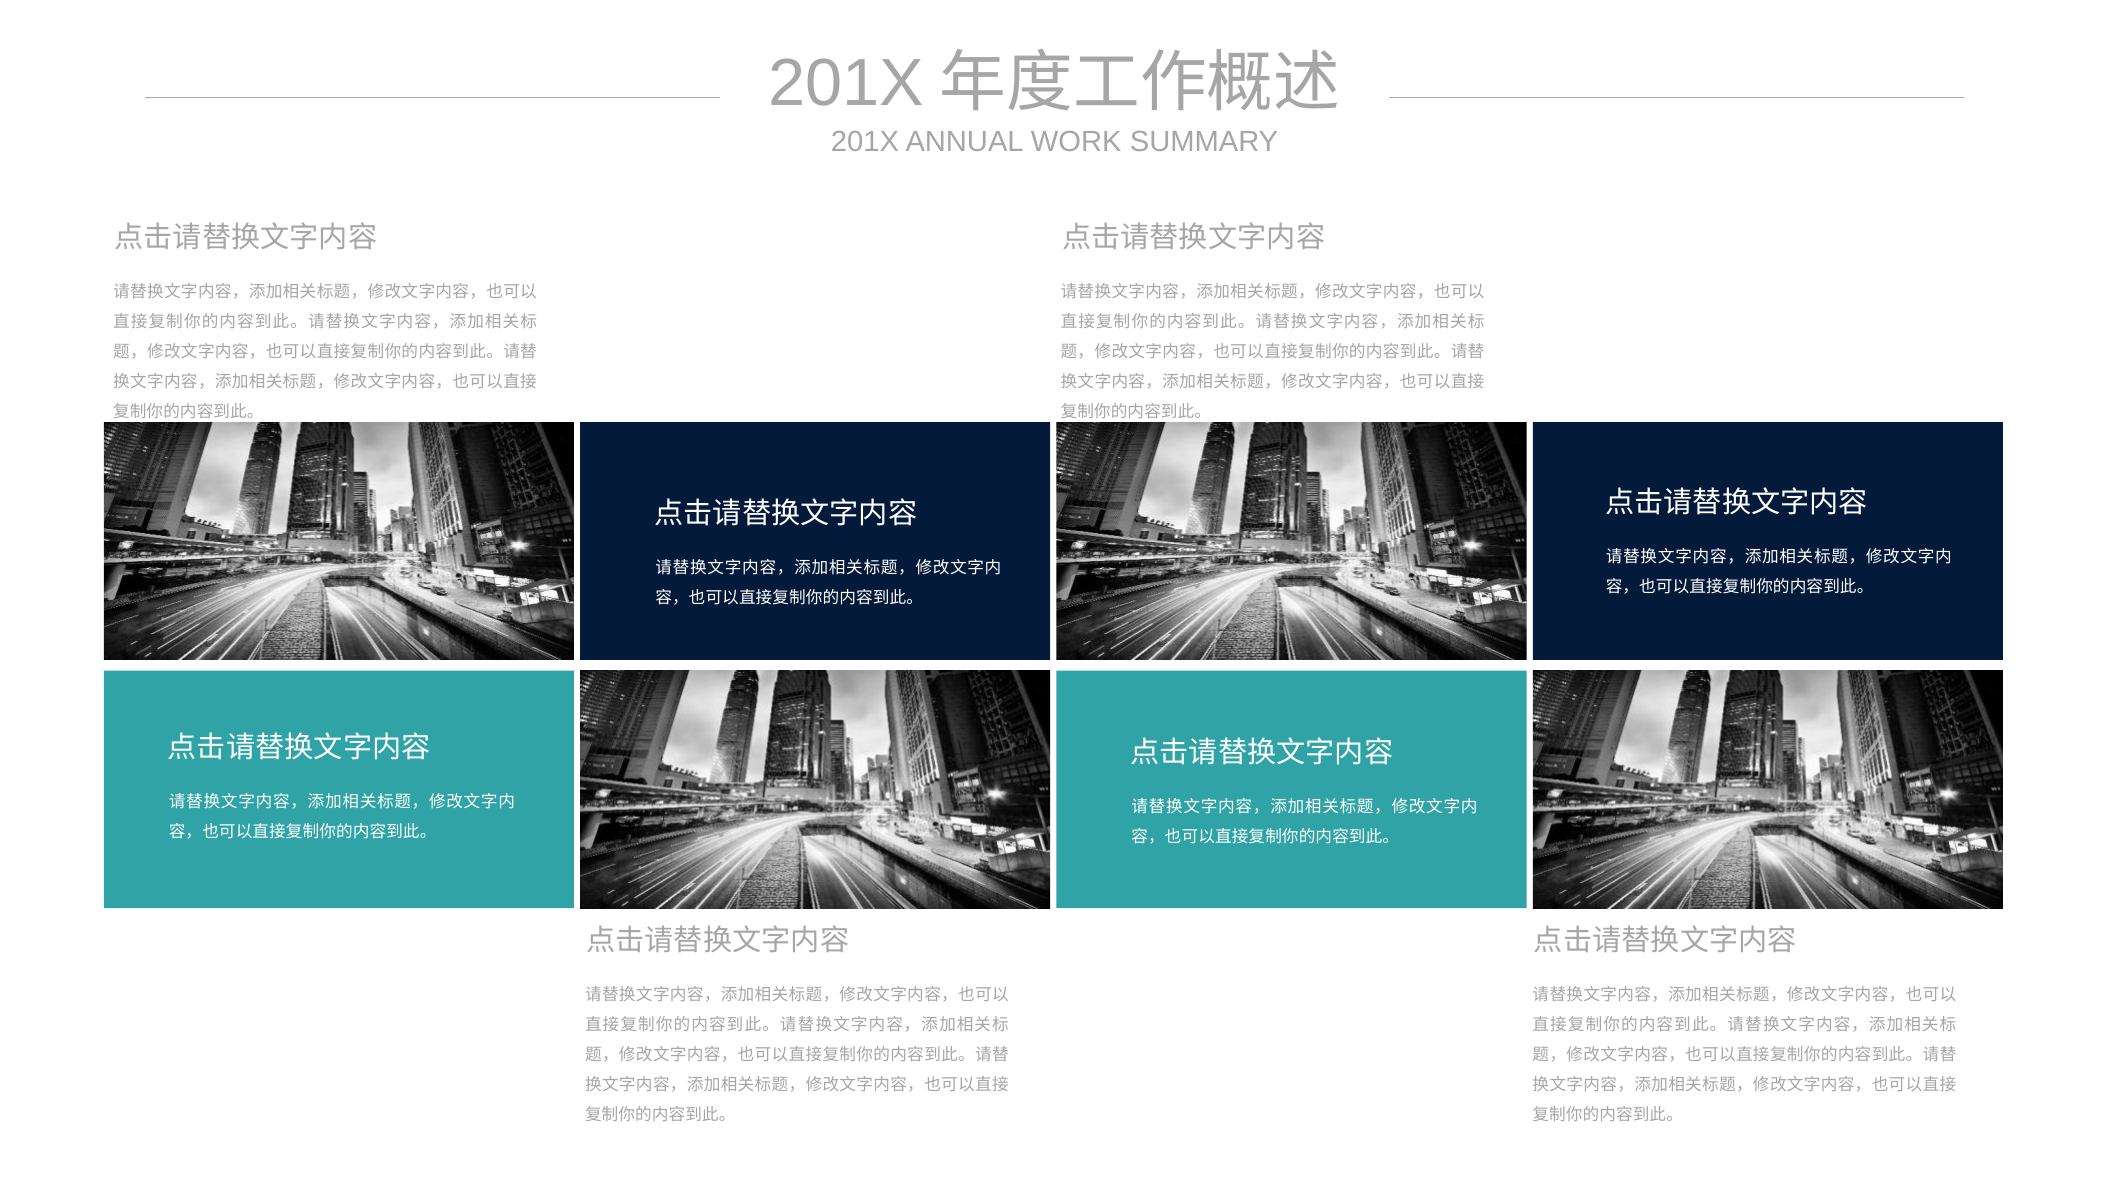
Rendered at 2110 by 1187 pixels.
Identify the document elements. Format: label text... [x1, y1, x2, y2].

text_box 请替换文字内容，添加相关标题，修改文字内容，也可以直接复制你的内容到此。 [168, 781, 516, 841]
text_box 请替换文字内容，添加相关标题，修改文字内容，也可以直接复制你的内容到此。 [1605, 536, 1953, 597]
text_box [1532, 422, 2003, 660]
text_box 点击请替换文字内容 [1130, 732, 1399, 769]
text_box 点击请替换文字内容 [114, 218, 423, 254]
text_box [580, 670, 1051, 909]
text_box 请替换文字内容，添加相关标题，修改文字内容，也可以直接复制你的内容到此。请替换文字内容，添加相关标题，修改文字内容，也可以直接复制你的内容到此。请替换文字内容，添加相关标题，修改文字内容，也可以直接复制你的内容到此。 [113, 270, 538, 421]
text_box [103, 670, 574, 909]
text_box [580, 422, 1051, 660]
text_box 点击请替换文字内容 [1533, 921, 1842, 957]
text_box [1532, 670, 2003, 909]
text_box [103, 422, 574, 660]
text_box [1056, 422, 1527, 660]
text_box 请替换文字内容，添加相关标题，修改文字内容，也可以直接复制你的内容到此。 [655, 546, 1002, 607]
text_box 请替换文字内容，添加相关标题，修改文字内容，也可以直接复制你的内容到此。 [1131, 785, 1479, 846]
text_box 点击请替换文字内容 [1062, 218, 1370, 254]
text_box 点击请替换文字内容 [1604, 483, 1873, 519]
text_box 请替换文字内容，添加相关标题，修改文字内容，也可以直接复制你的内容到此。请替换文字内容，添加相关标题，修改文字内容，也可以直接复制你的内容到此。请替换文字内容，添加相关标题，修改文字内容，也可以直接复制你的内容到此。 [1532, 974, 1958, 1124]
text_box 请替换文字内容，添加相关标题，修改文字内容，也可以直接复制你的内容到此。请替换文字内容，添加相关标题，修改文字内容，也可以直接复制你的内容到此。请替换文字内容，添加相关标题，修改文字内容，也可以直接复制你的内容到此。 [1060, 270, 1486, 421]
text_box 201X ANNUAL WORK SUMMARY [824, 122, 1285, 158]
text_box 点击请替换文字内容 [586, 921, 894, 957]
text_box [1056, 670, 1527, 909]
text_box 201X年度工作概述 [730, 38, 1379, 96]
text_box 请替换文字内容，添加相关标题，修改文字内容，也可以直接复制你的内容到此。请替换文字内容，添加相关标题，修改文字内容，也可以直接复制你的内容到此。请替换文字内容，添加相关标题，修改文字内容，也可以直接复制你的内容到此。 [585, 974, 1010, 1124]
text_box 点击请替换文字内容 [167, 728, 436, 764]
text_box 点击请替换文字内容 [654, 494, 923, 530]
text_box 201X年度工作概述 [730, 98, 1379, 119]
